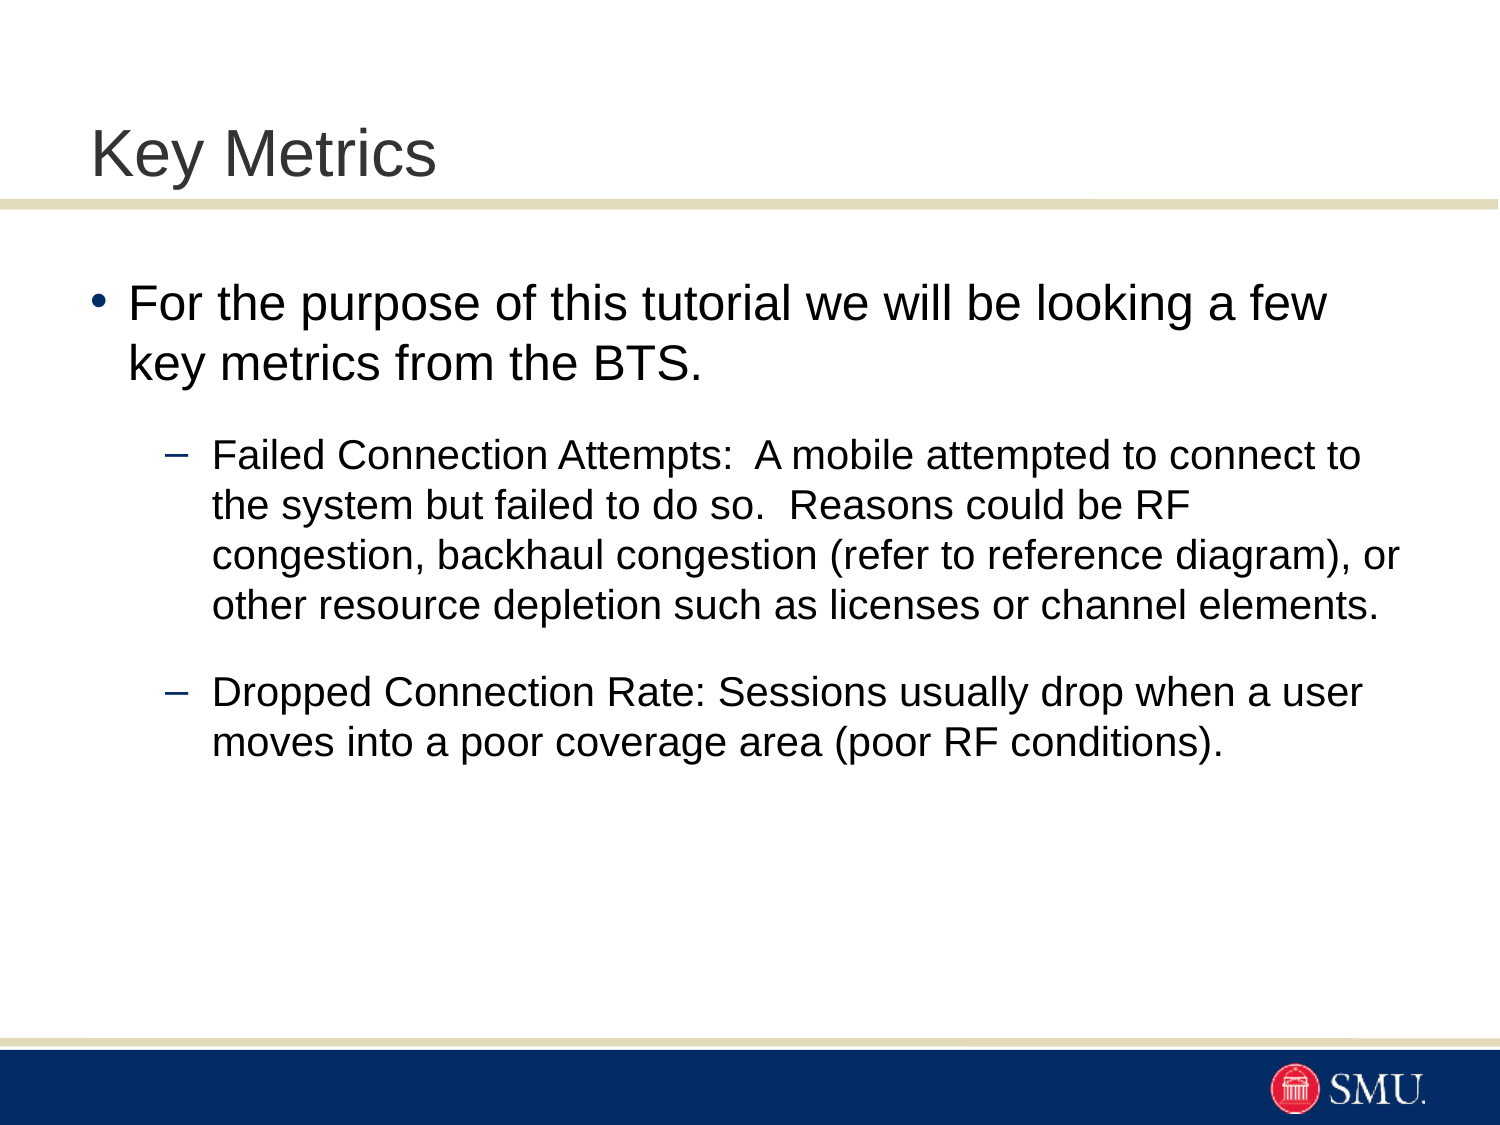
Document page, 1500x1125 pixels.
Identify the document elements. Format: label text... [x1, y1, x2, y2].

title Key Metrics [75, 9, 1425, 198]
list For the purpose of this tutorial we will be looking a few key metrics from the BTS. Failed Connection Attempts: A mobile attempted to connect to the system but failed to do so. Reasons could be RF congestion, backhaul congestion (refer to reference diagram), or other resource depletion such as licenses or channel elements. Dropped Connection Rate: Sessions usually drop when a user moves into a poor coverage area (poor RF conditions). [75, 262, 1425, 1005]
picture [1270, 1063, 1425, 1114]
